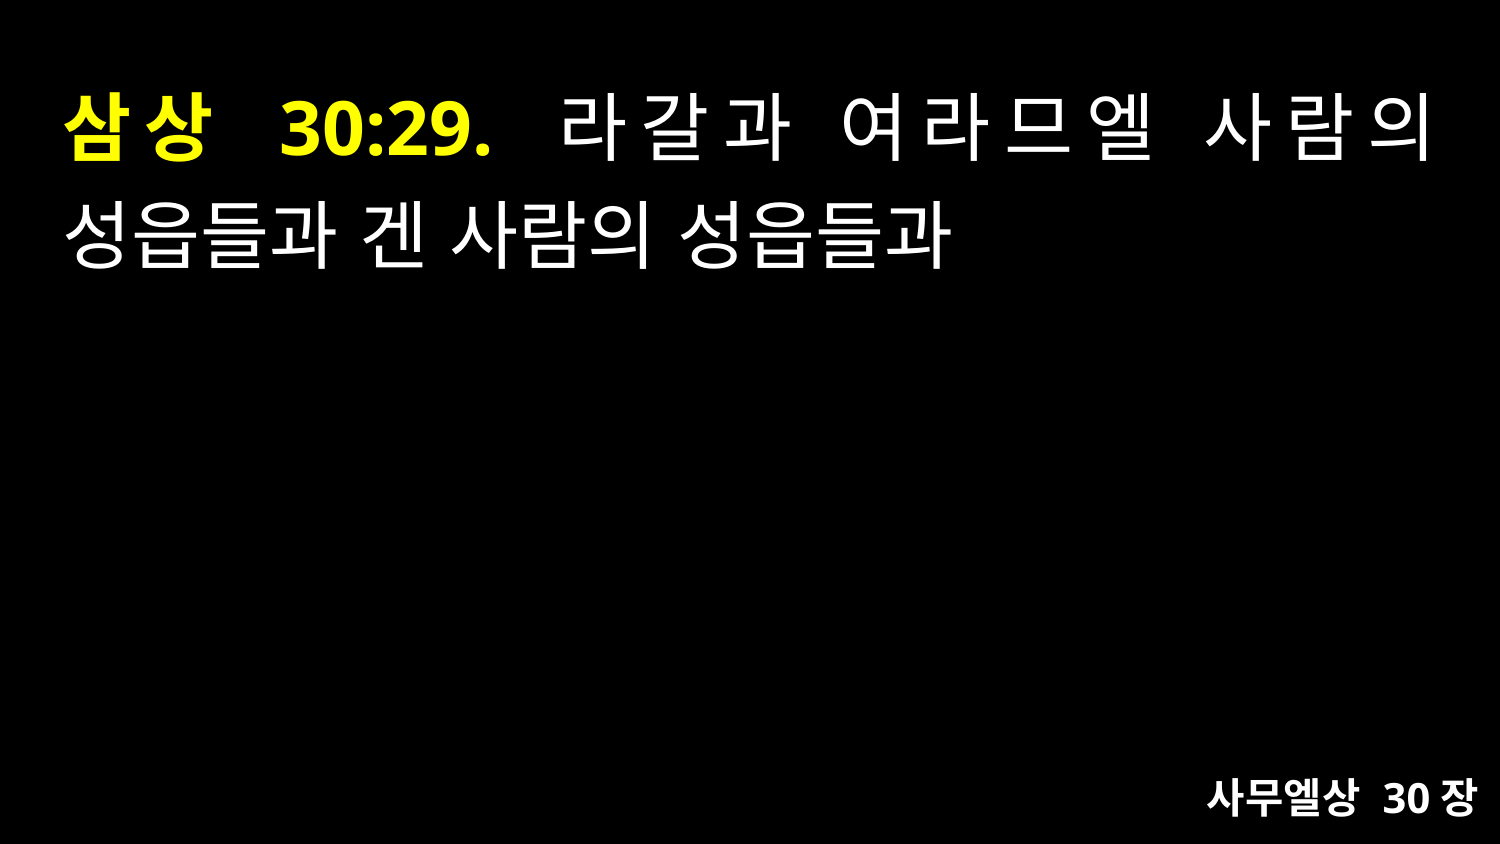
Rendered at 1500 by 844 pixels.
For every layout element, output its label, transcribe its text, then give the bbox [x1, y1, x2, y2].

title 삼상 30:29. 라갈과 여라므엘 사람의 성읍들과 겐 사람의 성읍들과 [0, 0, 1500, 844]
subtitle 사무엘상 30장 [916, 770, 1500, 844]
